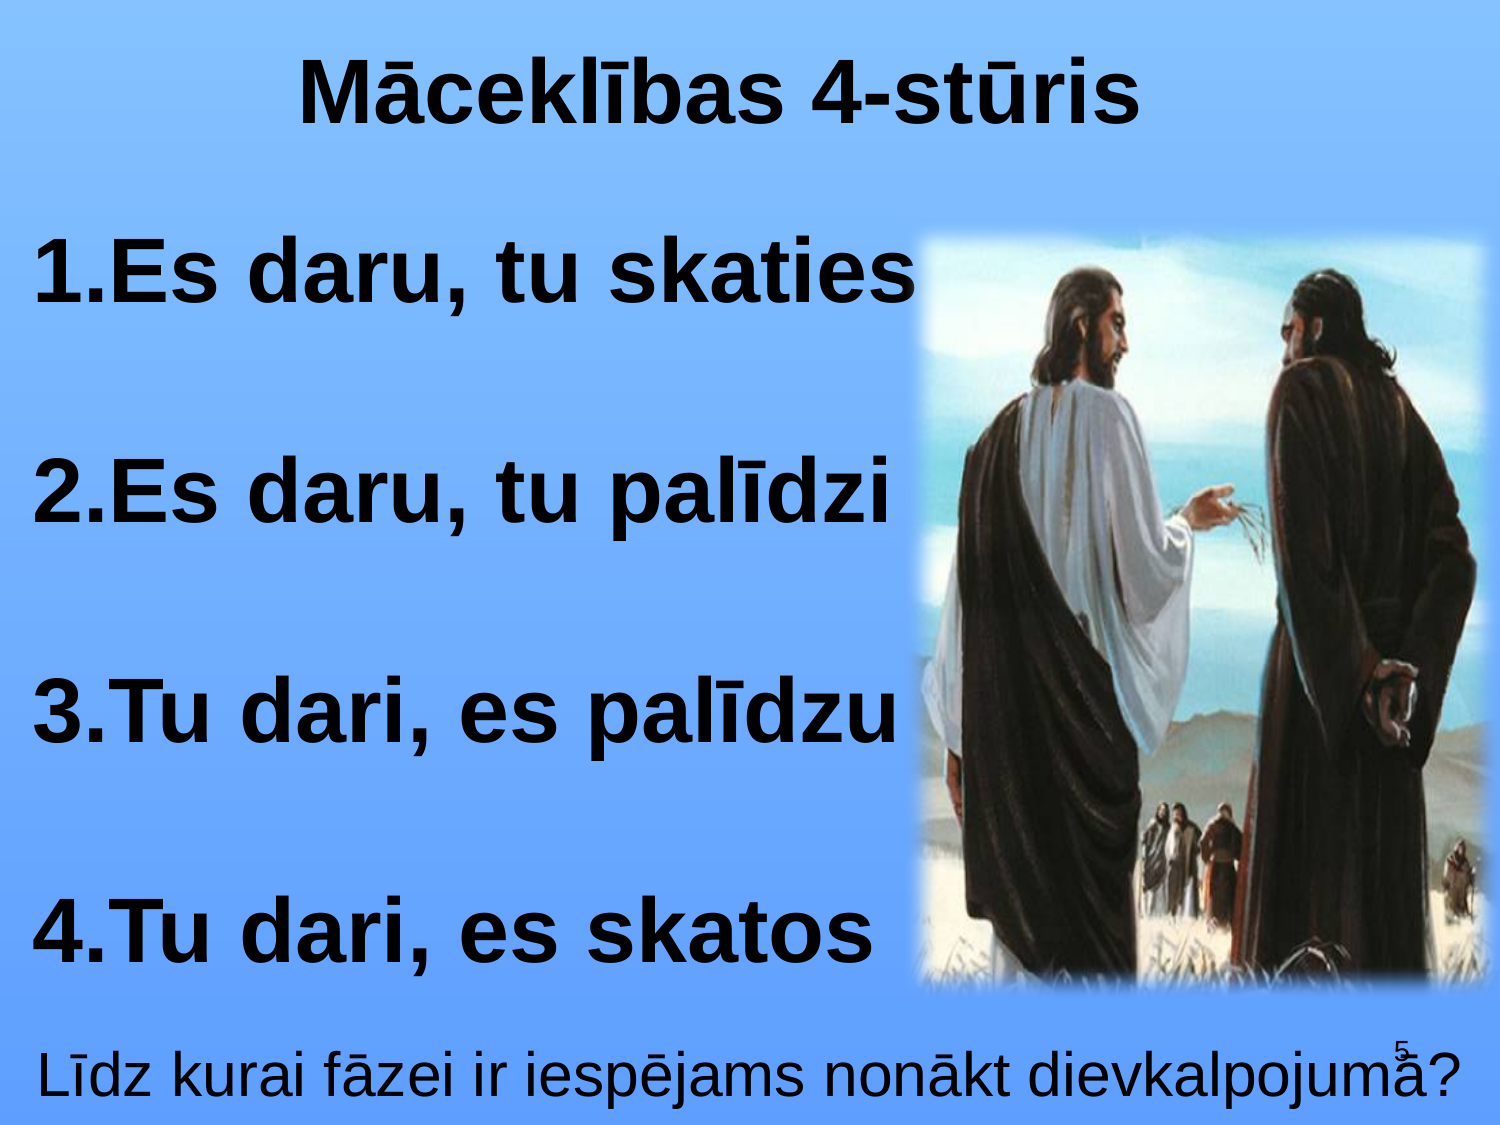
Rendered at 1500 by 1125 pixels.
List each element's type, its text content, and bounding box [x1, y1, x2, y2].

text_box Līdz kurai fāzei ir iespējams nonākt dievkalpojumā? [0, 1026, 1500, 1117]
text_box Es daru, tu skaties Es daru, tu palīdzi Tu dari, es palīdzu Tu dari, es skatos [17, 203, 1176, 988]
text_box Māceklības 4-stūris [100, 24, 1341, 149]
picture [903, 219, 1500, 1000]
